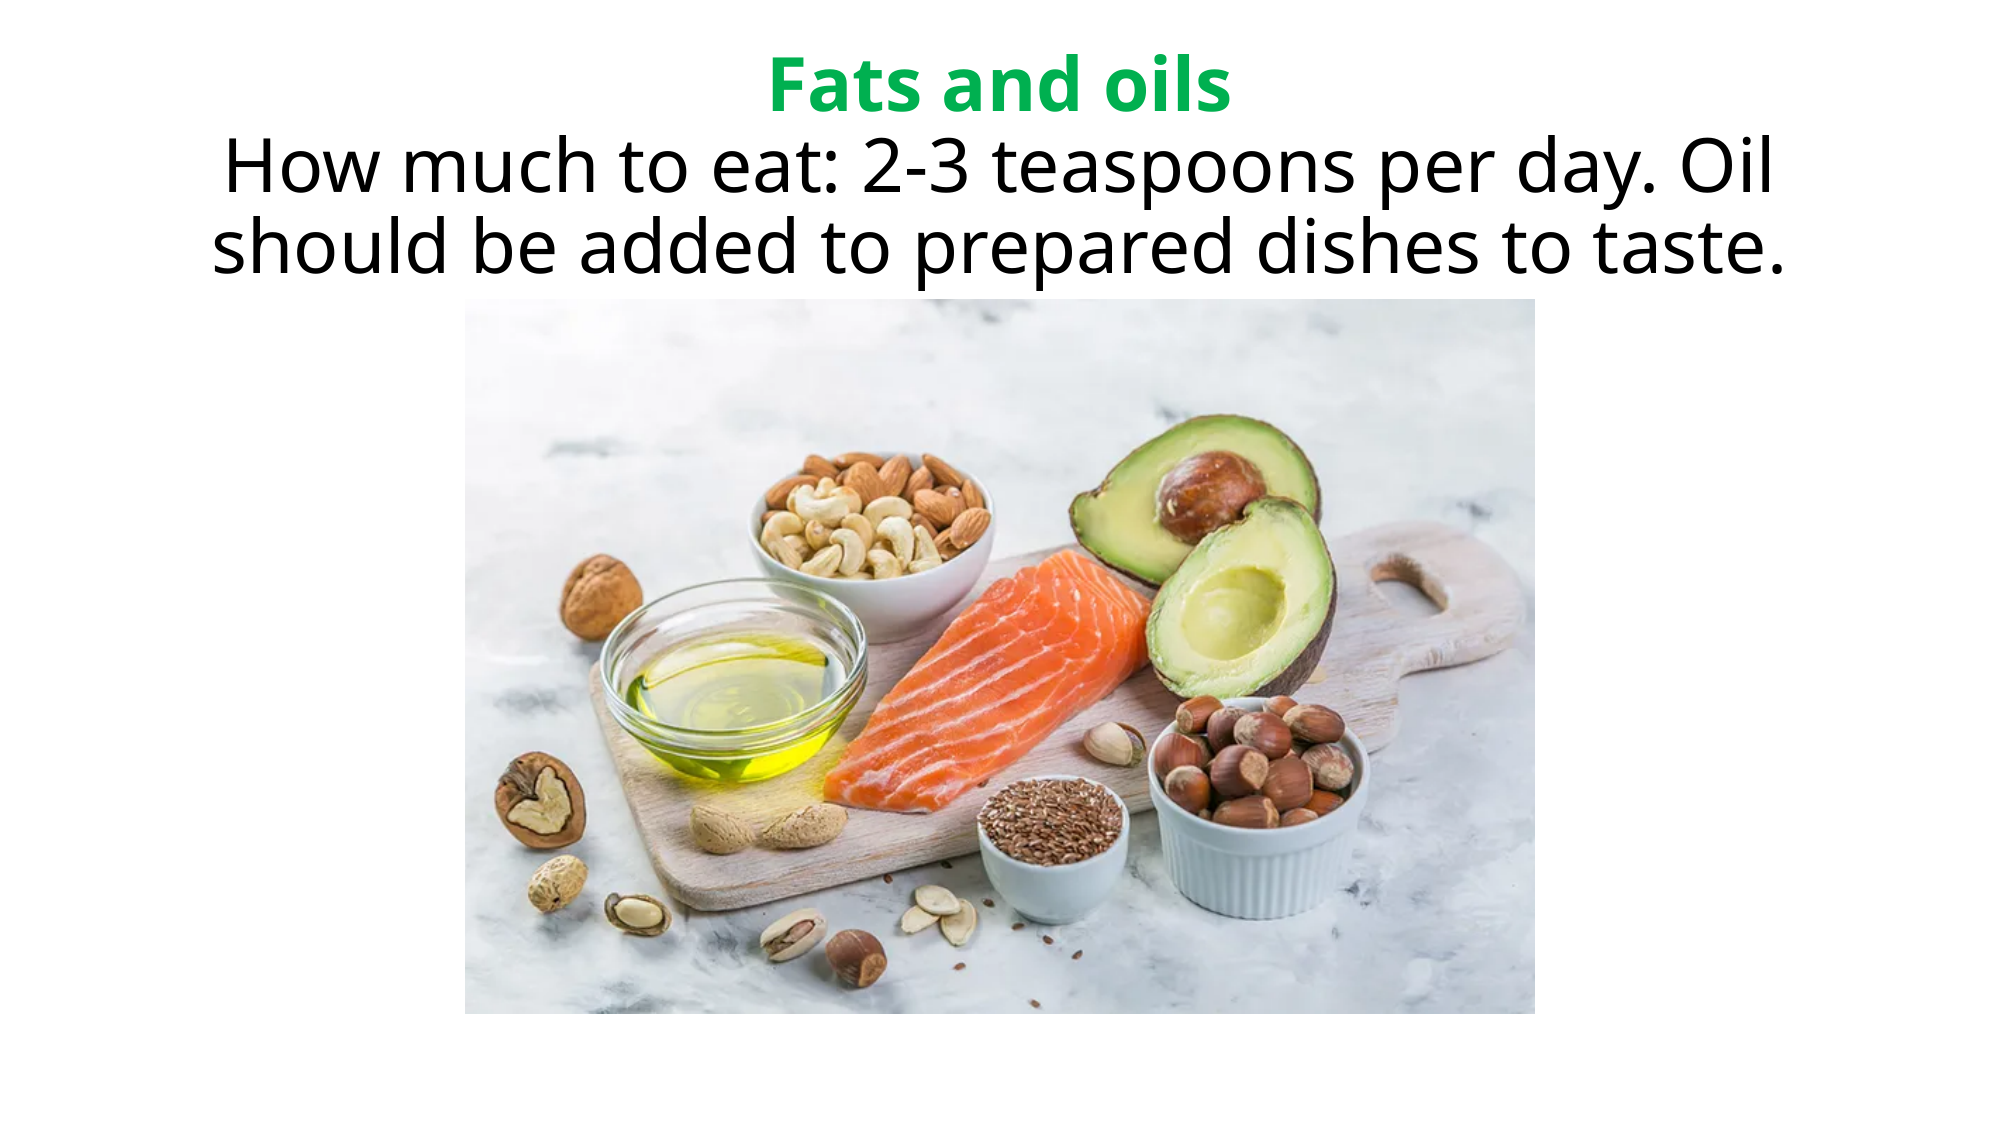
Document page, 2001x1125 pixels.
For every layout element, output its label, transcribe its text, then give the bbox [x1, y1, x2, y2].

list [464, 299, 1535, 1014]
title Fats and oils How much to eat: 2-3 teaspoons per day. Oil should be added to prepared dishes to taste. [137, 59, 1863, 278]
